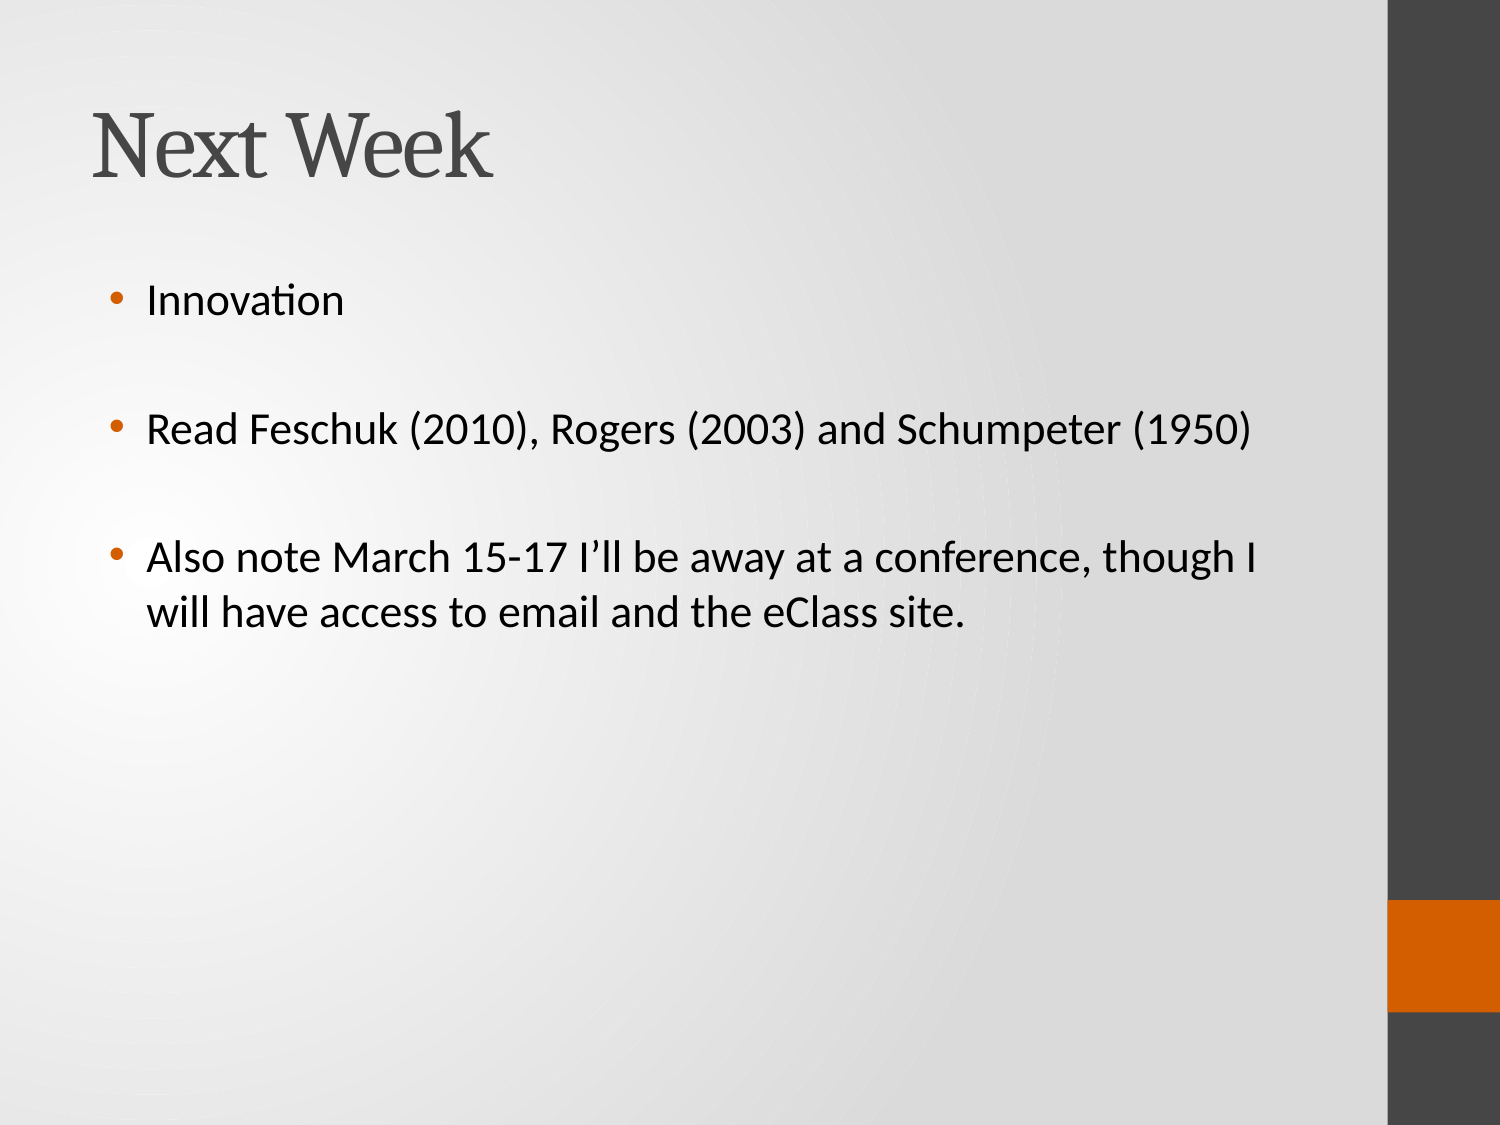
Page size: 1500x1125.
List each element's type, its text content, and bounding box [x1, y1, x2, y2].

title Next Week [75, 45, 1325, 233]
list Innovation Read Feschuk (2010), Rogers (2003) and Schumpeter (1950) Also note March 15-17 I’ll be away at a conference, though I will have access to email and the eClass site. [75, 262, 1325, 1050]
